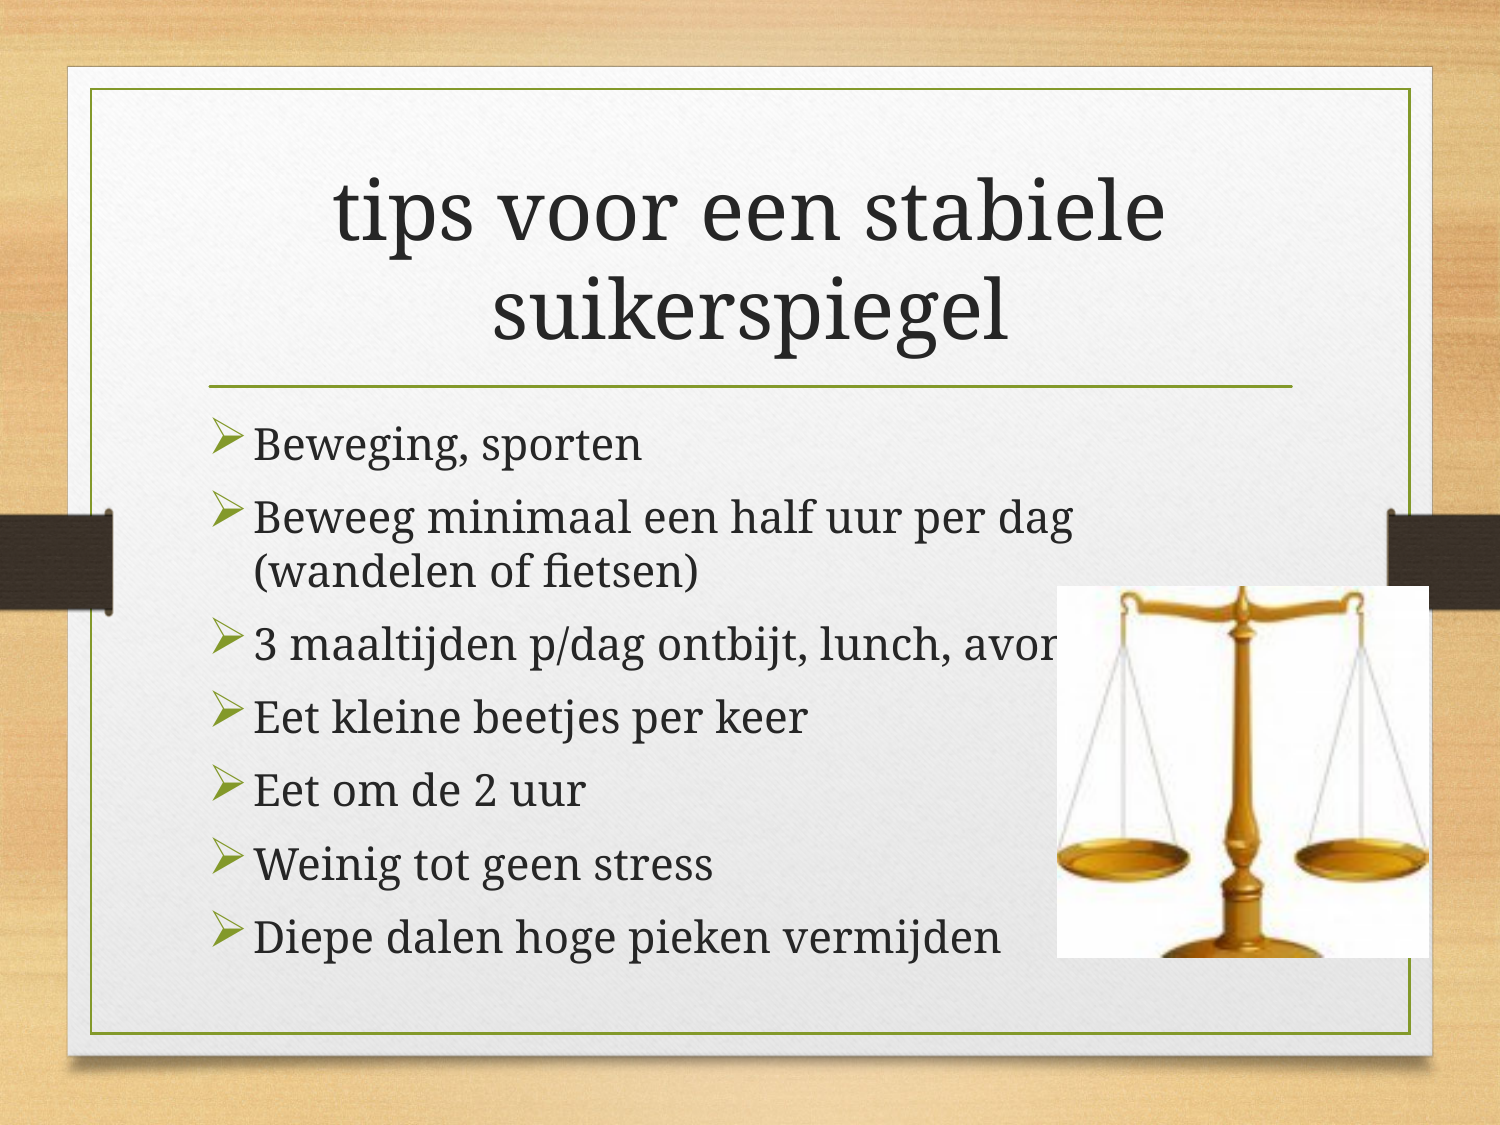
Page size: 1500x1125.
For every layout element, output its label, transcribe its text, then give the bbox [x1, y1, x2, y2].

title tips voor een stabiele suikerspiegel [193, 150, 1309, 365]
list Beweging, sporten Beweeg minimaal een half uur per dag (wandelen of fietsen) 3 maaltijden p/dag ontbijt, lunch, avondeten Eet kleine beetjes per keer Eet om de 2 uur Weinig tot geen stress Diepe dalen hoge pieken vermijden [193, 408, 1309, 974]
picture [0, 0, 1500, 1125]
